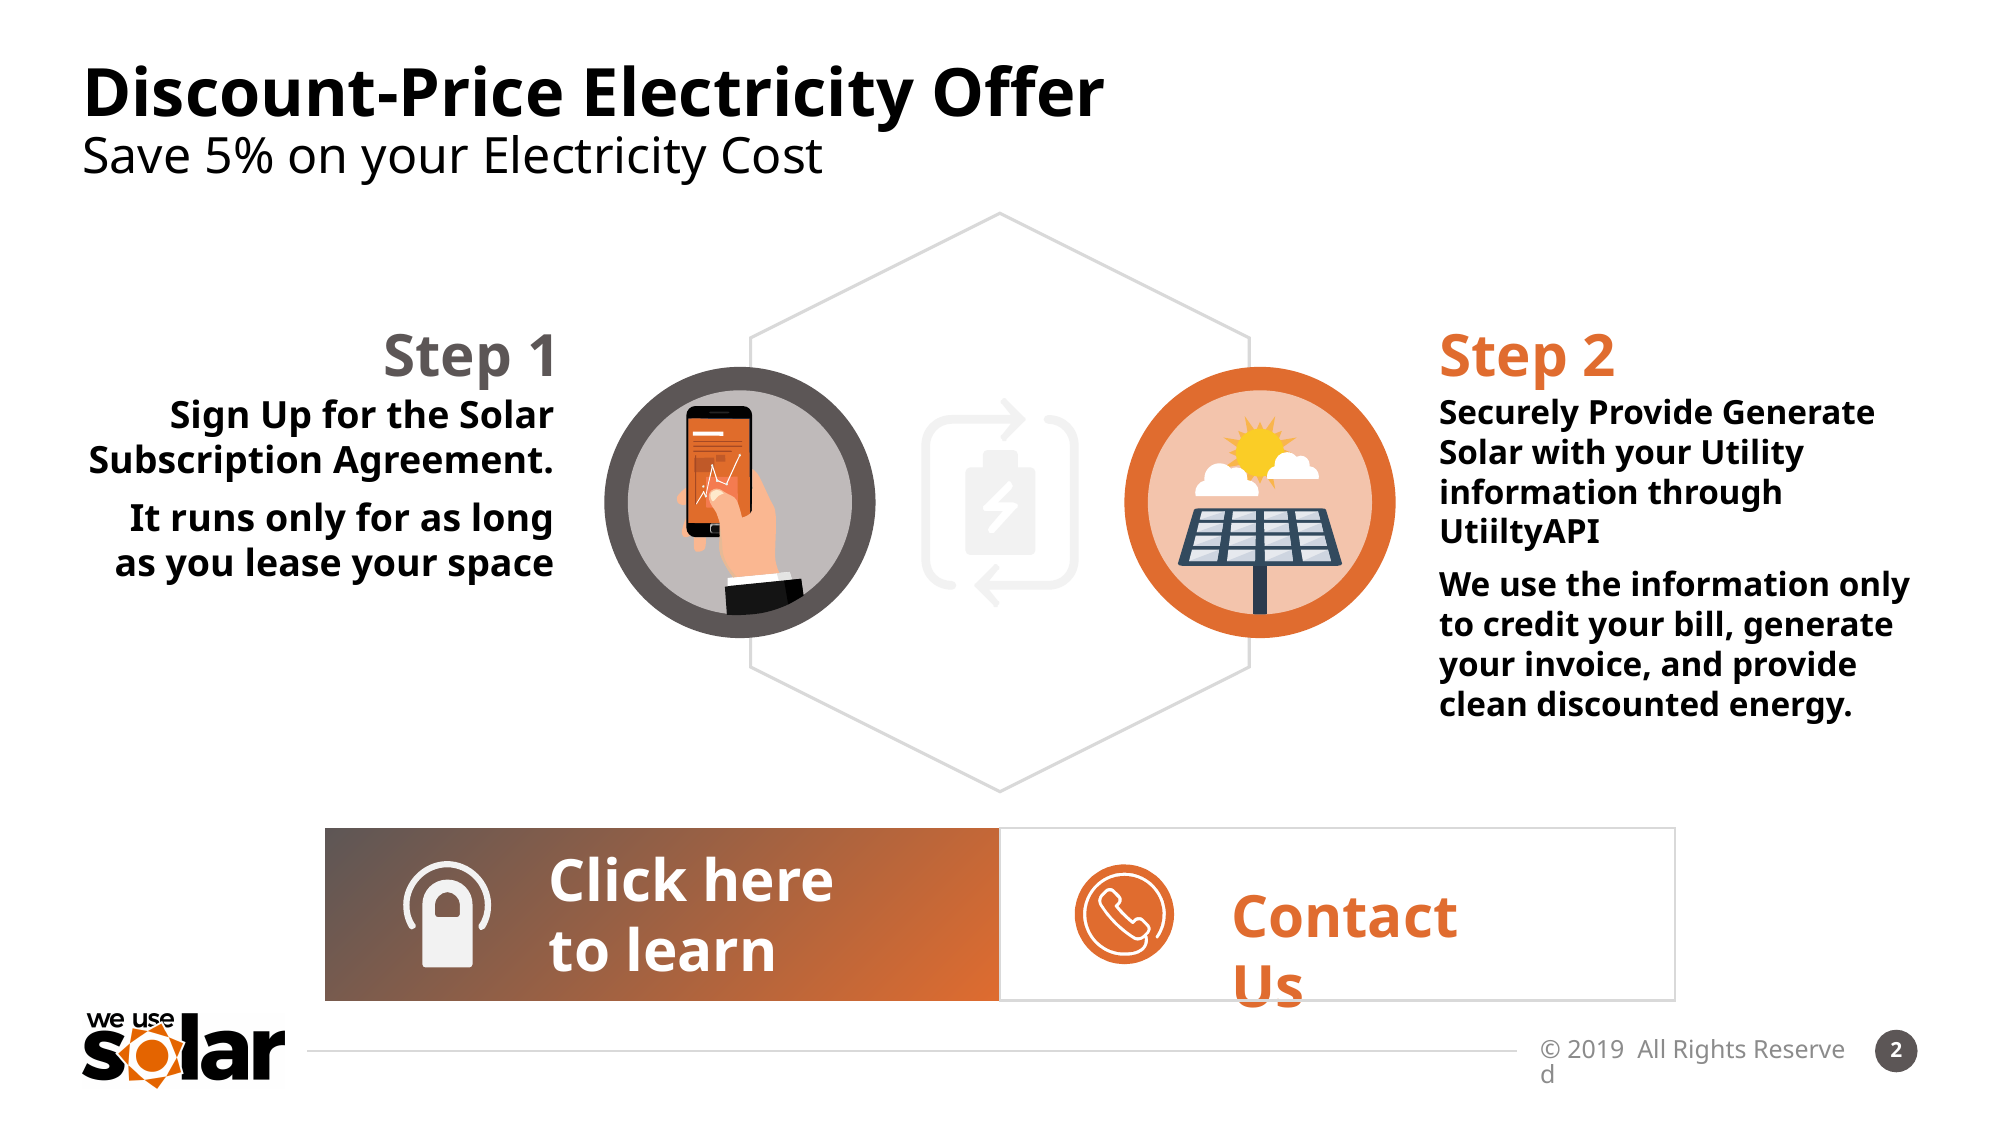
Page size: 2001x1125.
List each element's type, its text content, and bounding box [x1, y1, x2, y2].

text_box Save 5% on your Electricity Cost [82, 130, 1918, 185]
slide_number 2 [1875, 1029, 1918, 1073]
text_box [325, 827, 1675, 1001]
title Discount-Price Electricity Offer [82, 58, 1918, 130]
footer © 2019 All Rights Reserved [1540, 1035, 1853, 1067]
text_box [82, 213, 1918, 792]
picture [82, 1013, 285, 1089]
